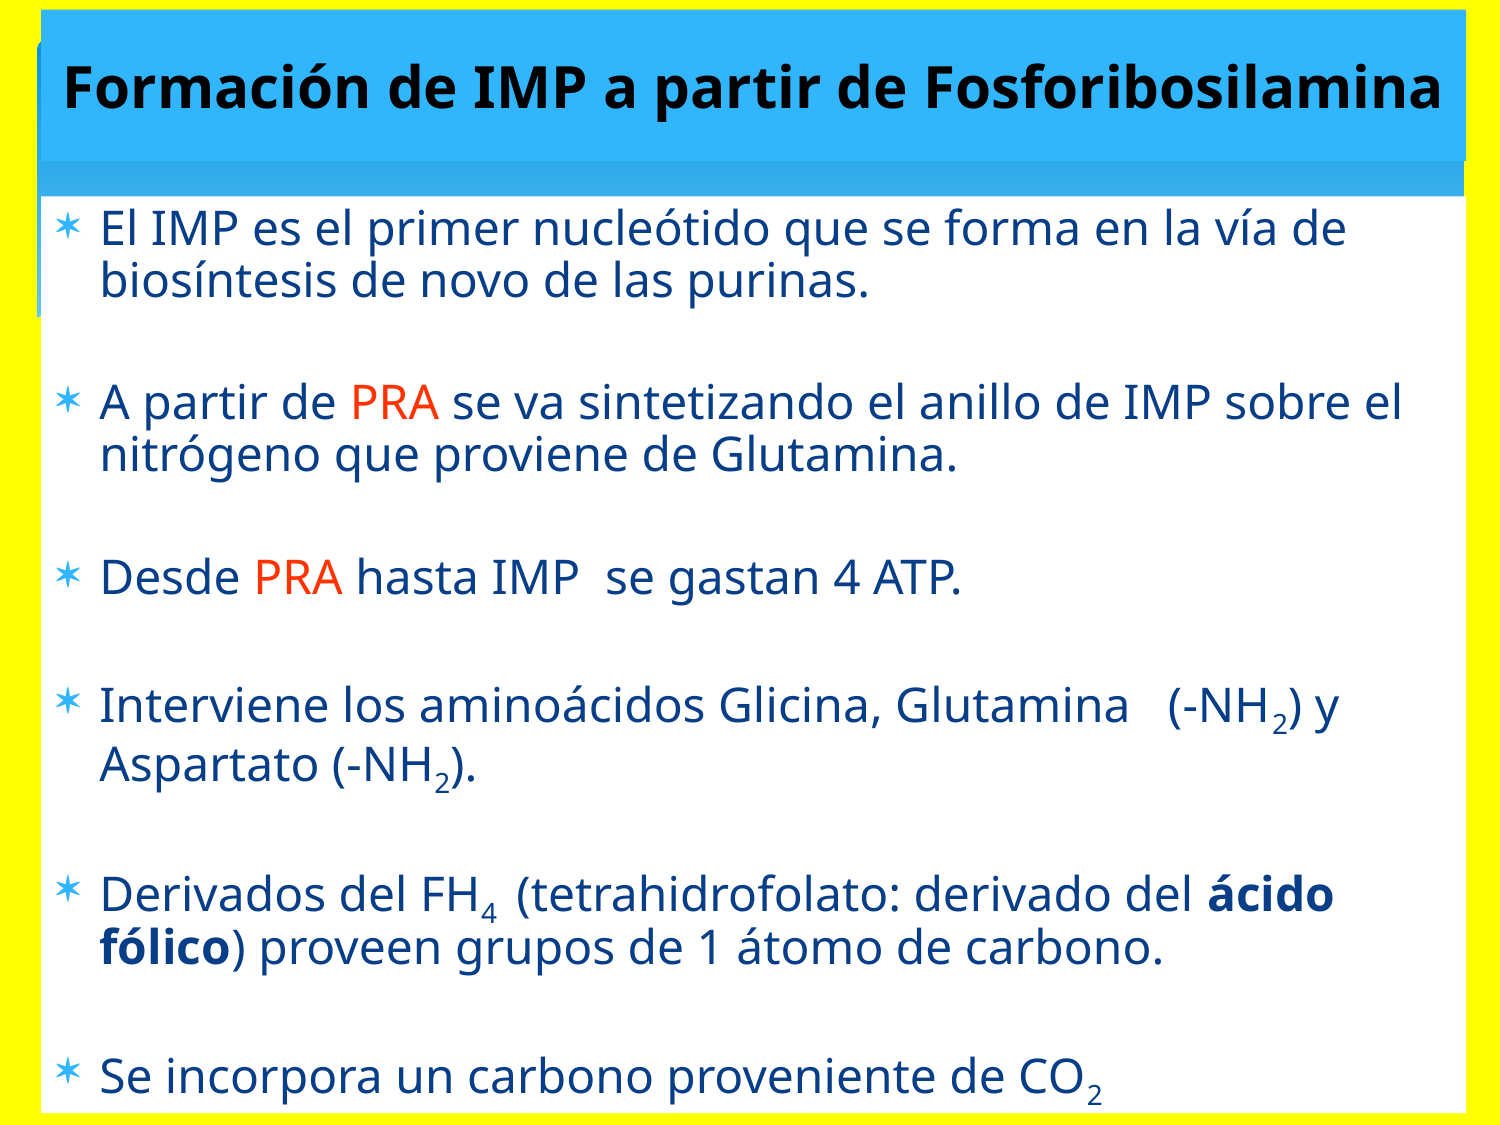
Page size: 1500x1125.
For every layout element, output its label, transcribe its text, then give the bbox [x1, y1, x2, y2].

list El IMP es el primer nucleótido que se forma en la vía de biosíntesis de novo de las purinas. A partir de PRA se va sintetizando el anillo de IMP sobre el nitrógeno que proviene de Glutamina. Desde PRA hasta IMP se gastan 4 ATP. Interviene los aminoácidos Glicina, Glutamina (-NH2) y Aspartato (-NH2). Derivados del FH4 (tetrahidrofolato: derivado del ácido fólico) proveen grupos de 1 átomo de carbono. Se incorpora un carbono proveniente de CO2 [41, 196, 1467, 1114]
title Formación de IMP a partir de Fosforibosilamina [41, 9, 1467, 161]
